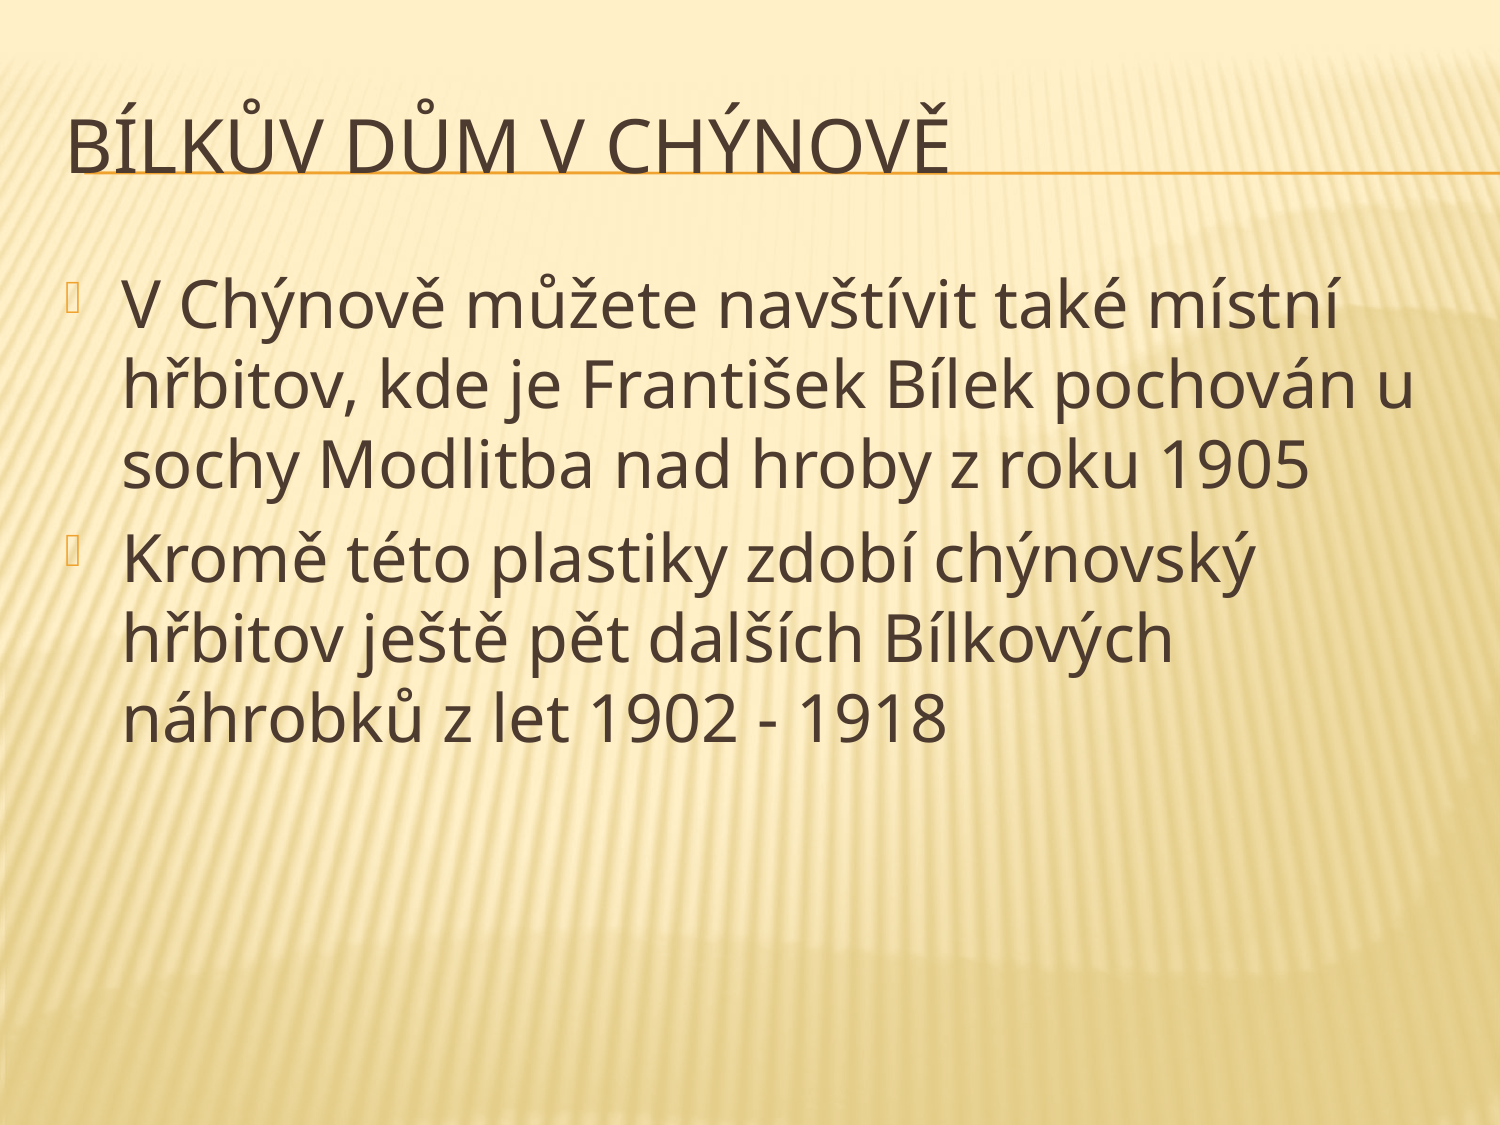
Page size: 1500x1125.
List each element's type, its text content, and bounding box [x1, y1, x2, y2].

title Bílkův dům v chýnově [50, 75, 1475, 213]
list V Chýnově můžete navštívit také místní hřbitov, kde je František Bílek pochován u sochy Modlitba nad hroby z roku 1905 Kromě této plastiky zdobí chýnovský hřbitov ještě pět dalších Bílkových náhrobků z let 1902 - 1918 [50, 254, 1475, 998]
